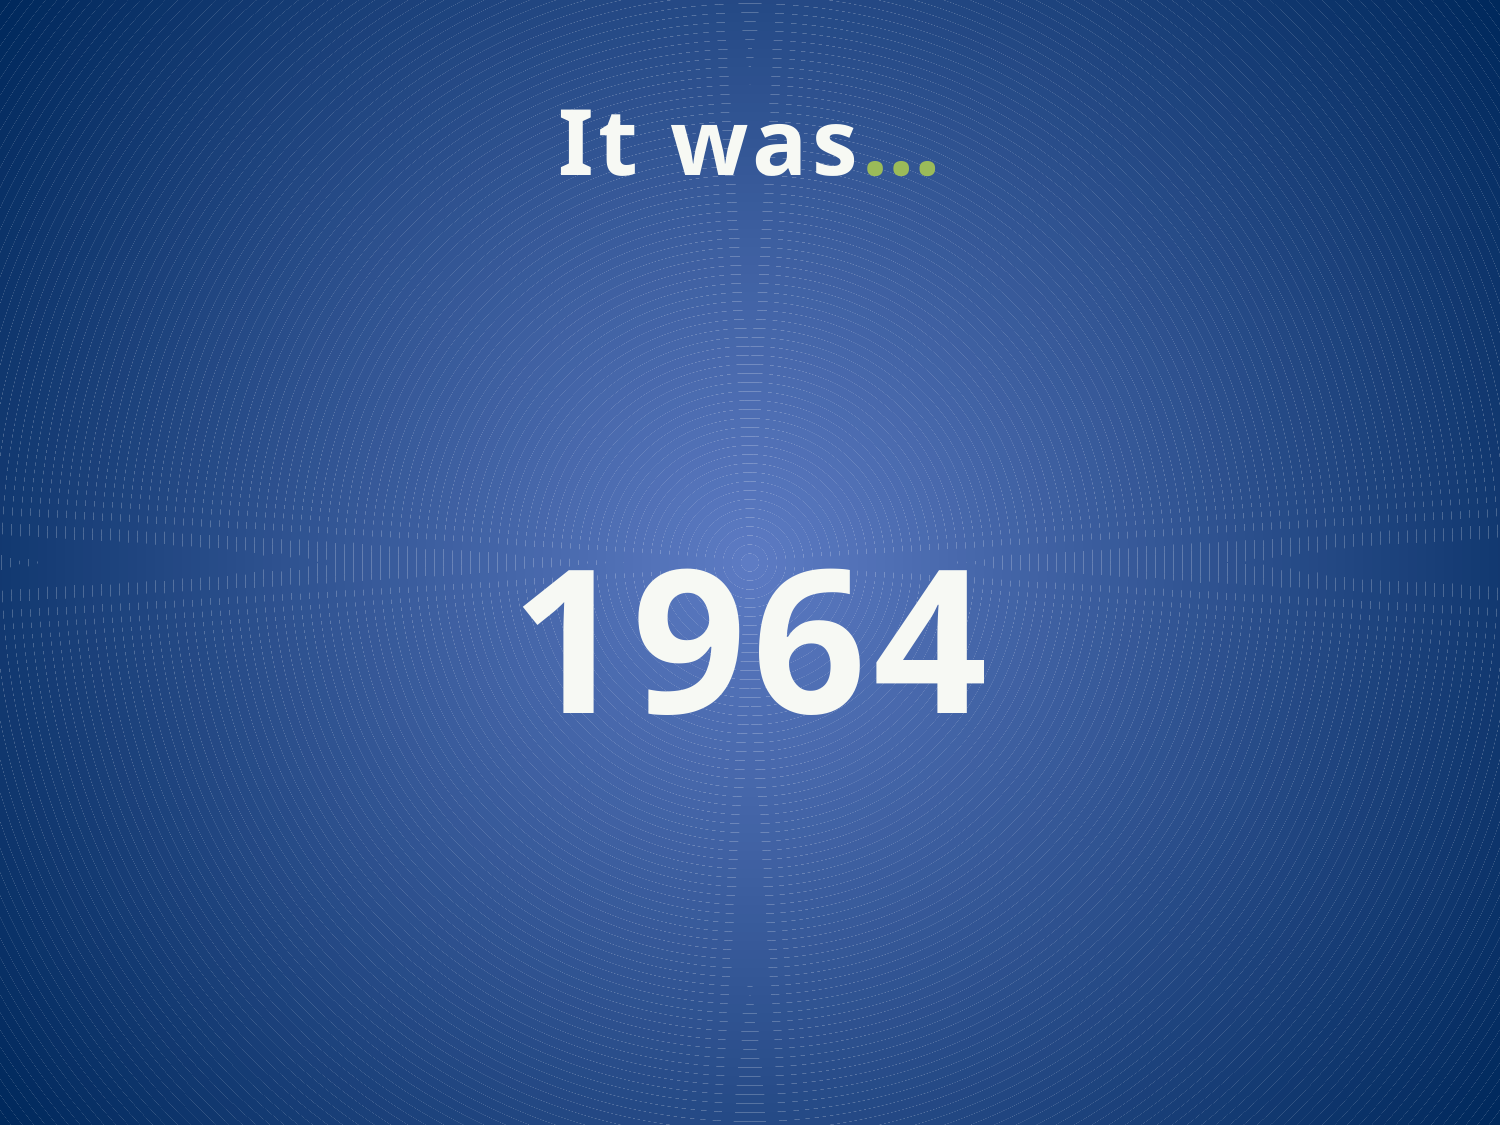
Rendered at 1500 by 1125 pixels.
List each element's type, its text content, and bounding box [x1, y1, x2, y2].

list 1964 [74, 262, 1426, 1006]
title It was… [74, 44, 1426, 233]
